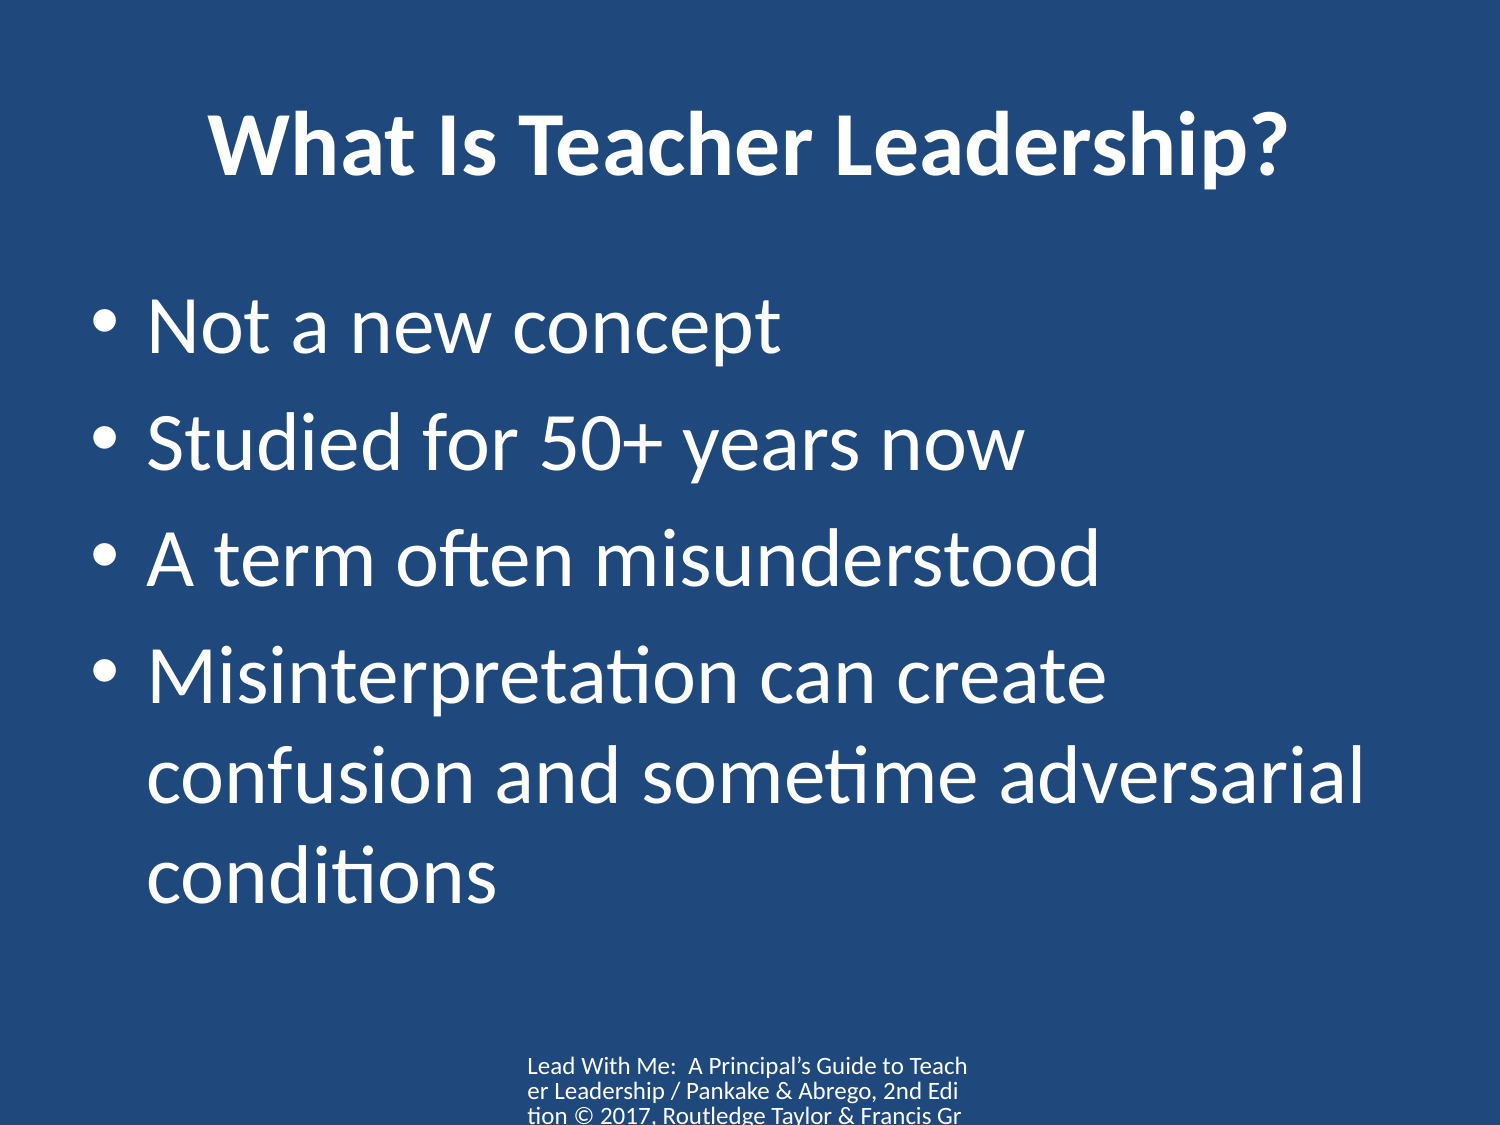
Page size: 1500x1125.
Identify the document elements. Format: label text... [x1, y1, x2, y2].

title What Is Teacher Leadership? [75, 45, 1425, 233]
list Not a new concept Studied for 50+ years now A term often misunderstood Misinterpretation can create confusion and sometime adversarial conditions [75, 262, 1425, 1005]
footer Lead With Me: A Principal’s Guide to Teacher Leadership / Pankake & Abrego, 2nd Edition © 2017, Routledge Taylor & Francis Group [512, 1034, 988, 1095]
